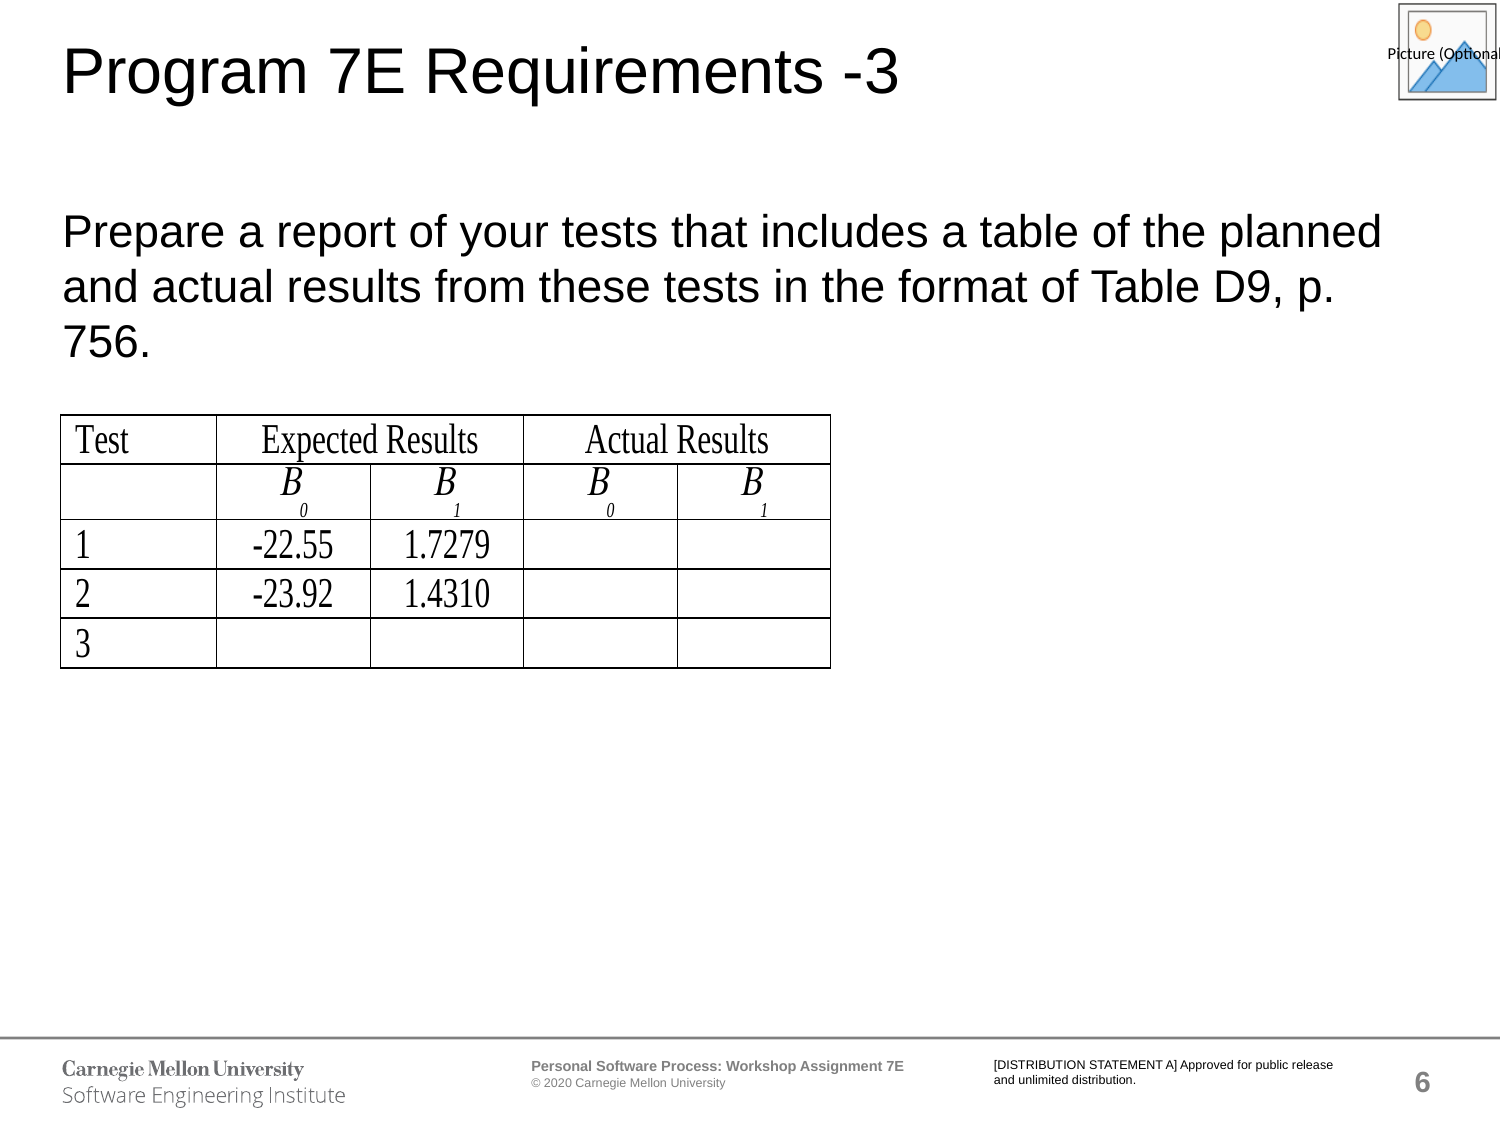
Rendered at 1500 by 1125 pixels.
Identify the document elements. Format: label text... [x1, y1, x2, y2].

list Prepare a report of your tests that includes a table of the planned and actual results from these tests in the format of Table D9, p. 756. [62, 201, 1431, 391]
title Program 7E Requirements -3 [62, 37, 1338, 182]
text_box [60, 413, 1224, 710]
picture [1394, 0, 1500, 105]
